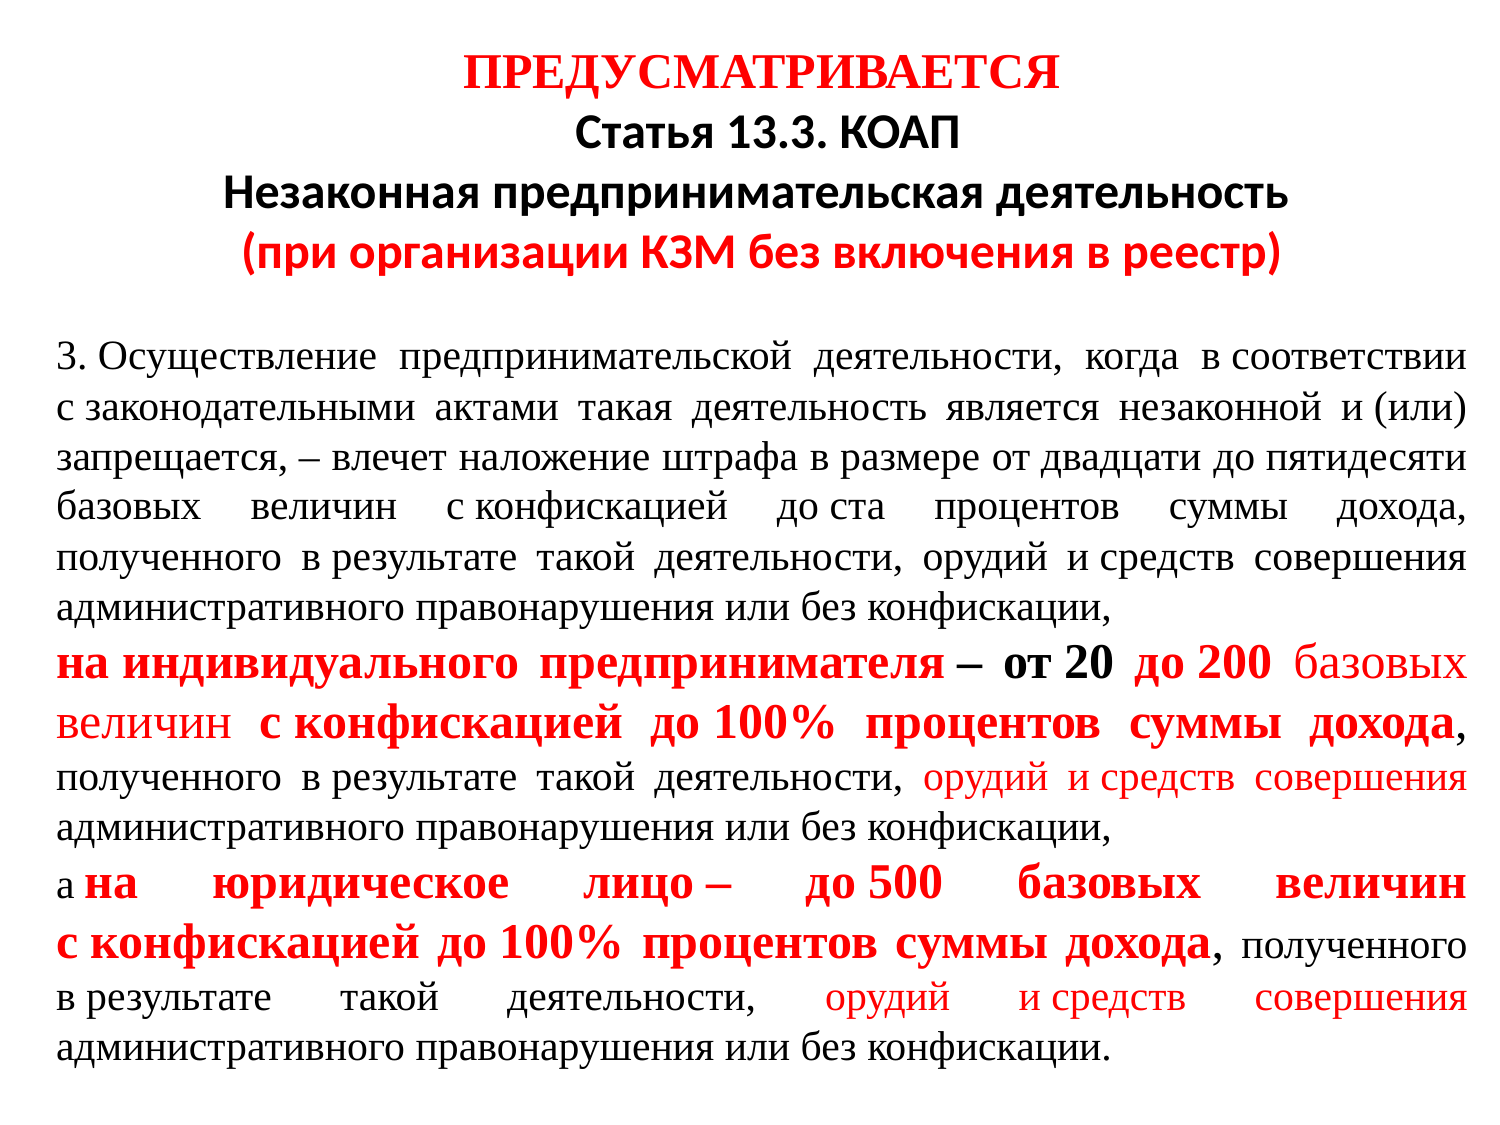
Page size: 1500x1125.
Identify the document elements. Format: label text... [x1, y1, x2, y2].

text_box ПРЕДУСМАТРИВАЕТСЯ Статья 13.3. КОАП Незаконная предпринимательская деятельность (при организации КЗМ без включения в реестр) 3. Осуществление предпринимательской деятельности, когда в соответствии с законодательными актами такая деятельность является незаконной и (или) запрещается, – влечет наложение штрафа в размере от двадцати до пятидесяти базовых величин с конфискацией до ста процентов суммы дохода, полученного в результате такой деятельности, орудий и средств совершения административного правонарушения или без конфискации, на индивидуального предпринимателя – от 20 до 200 базовых величин с конфискацией до 100% процентов суммы дохода, полученного в результате такой деятельности, орудий и средств совершения административного правонарушения или без конфискации, а на юридическое лицо – до 500 базовых величин с конфискацией до 100% процентов суммы дохода, полученного в результате такой деятельности, орудий и средств совершения административного правонарушения или без конфискации. [41, 30, 1483, 1076]
